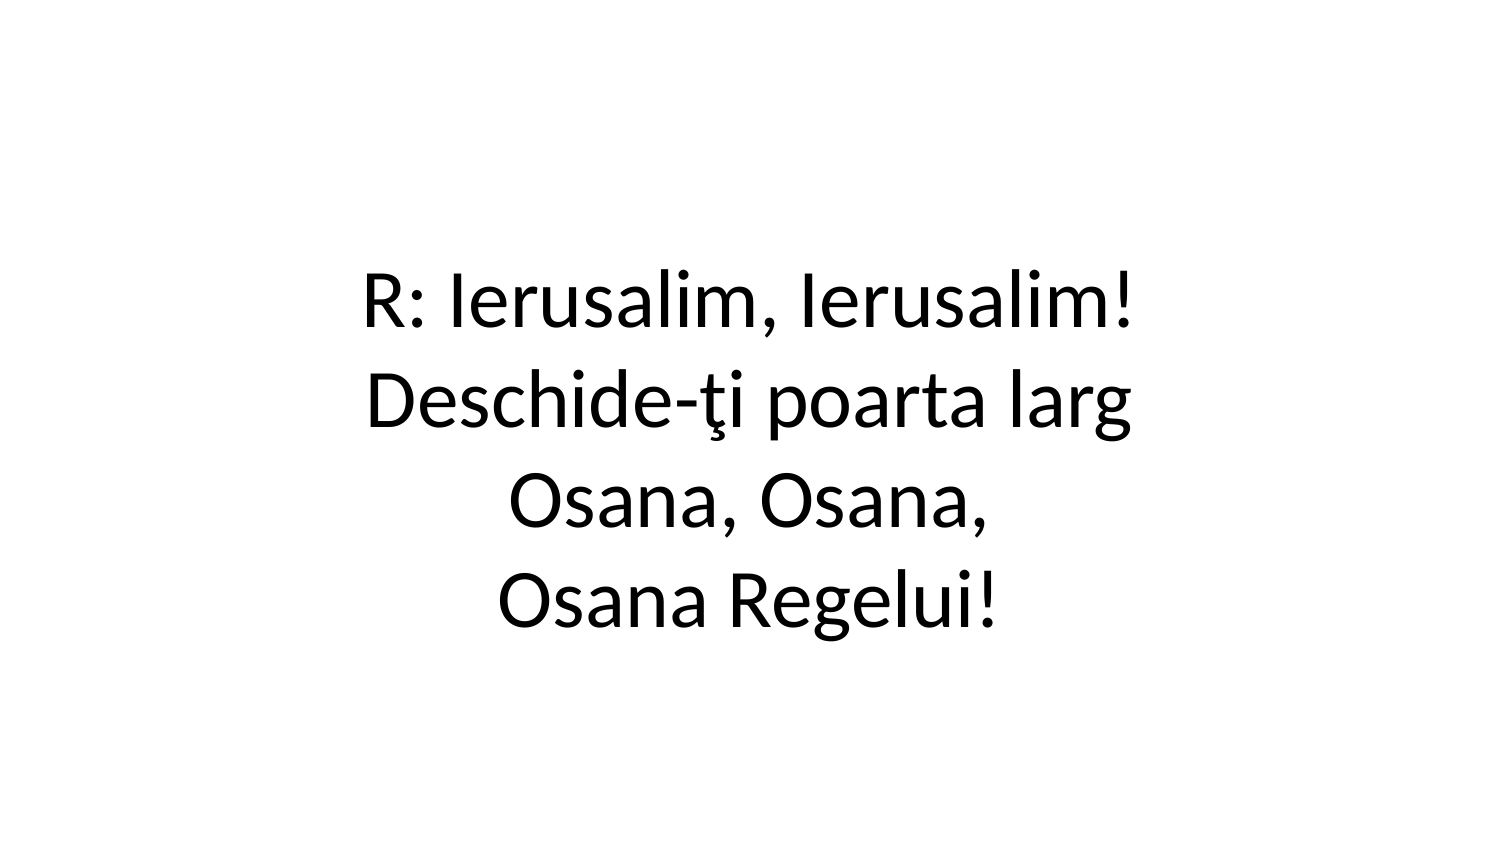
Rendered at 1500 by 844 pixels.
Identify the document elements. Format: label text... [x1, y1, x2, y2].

text_box R: Ierusalim, Ierusalim! Deschide-ţi poarta larg Osana, Osana, Osana Regelui! [346, 192, 1154, 652]
